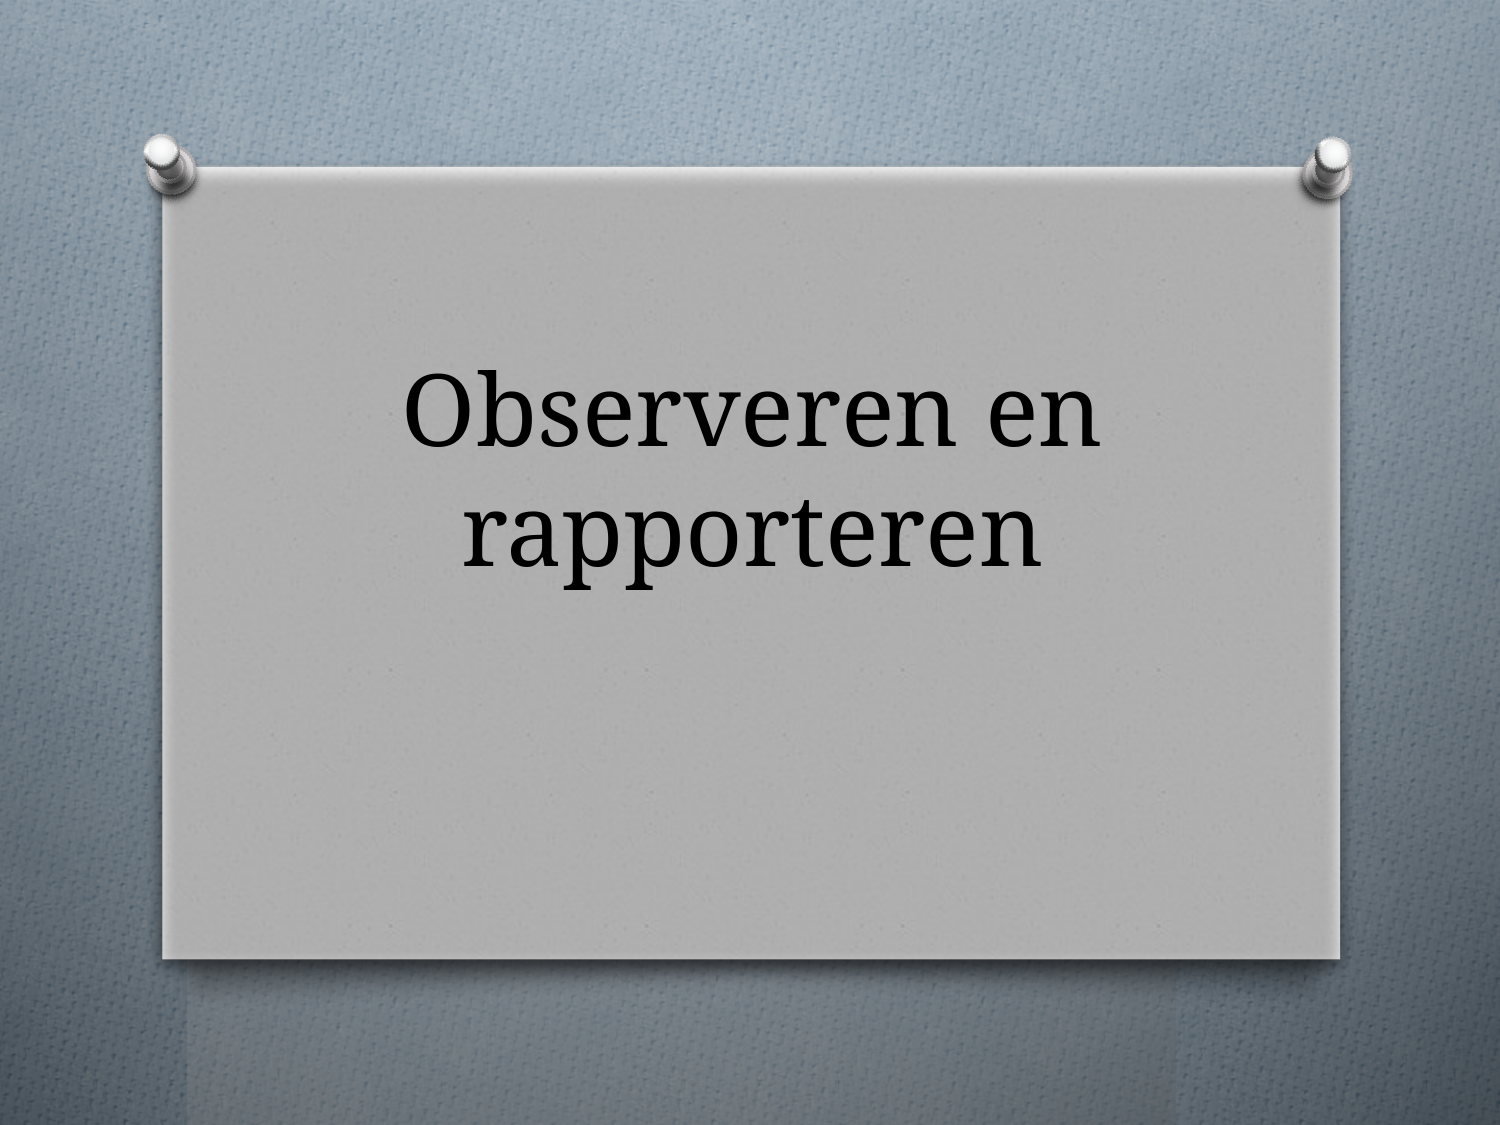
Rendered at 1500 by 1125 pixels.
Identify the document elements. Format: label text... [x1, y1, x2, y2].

picture [1274, 109, 1396, 230]
title Observeren en rapporteren [283, 294, 1223, 595]
picture [112, 100, 235, 224]
